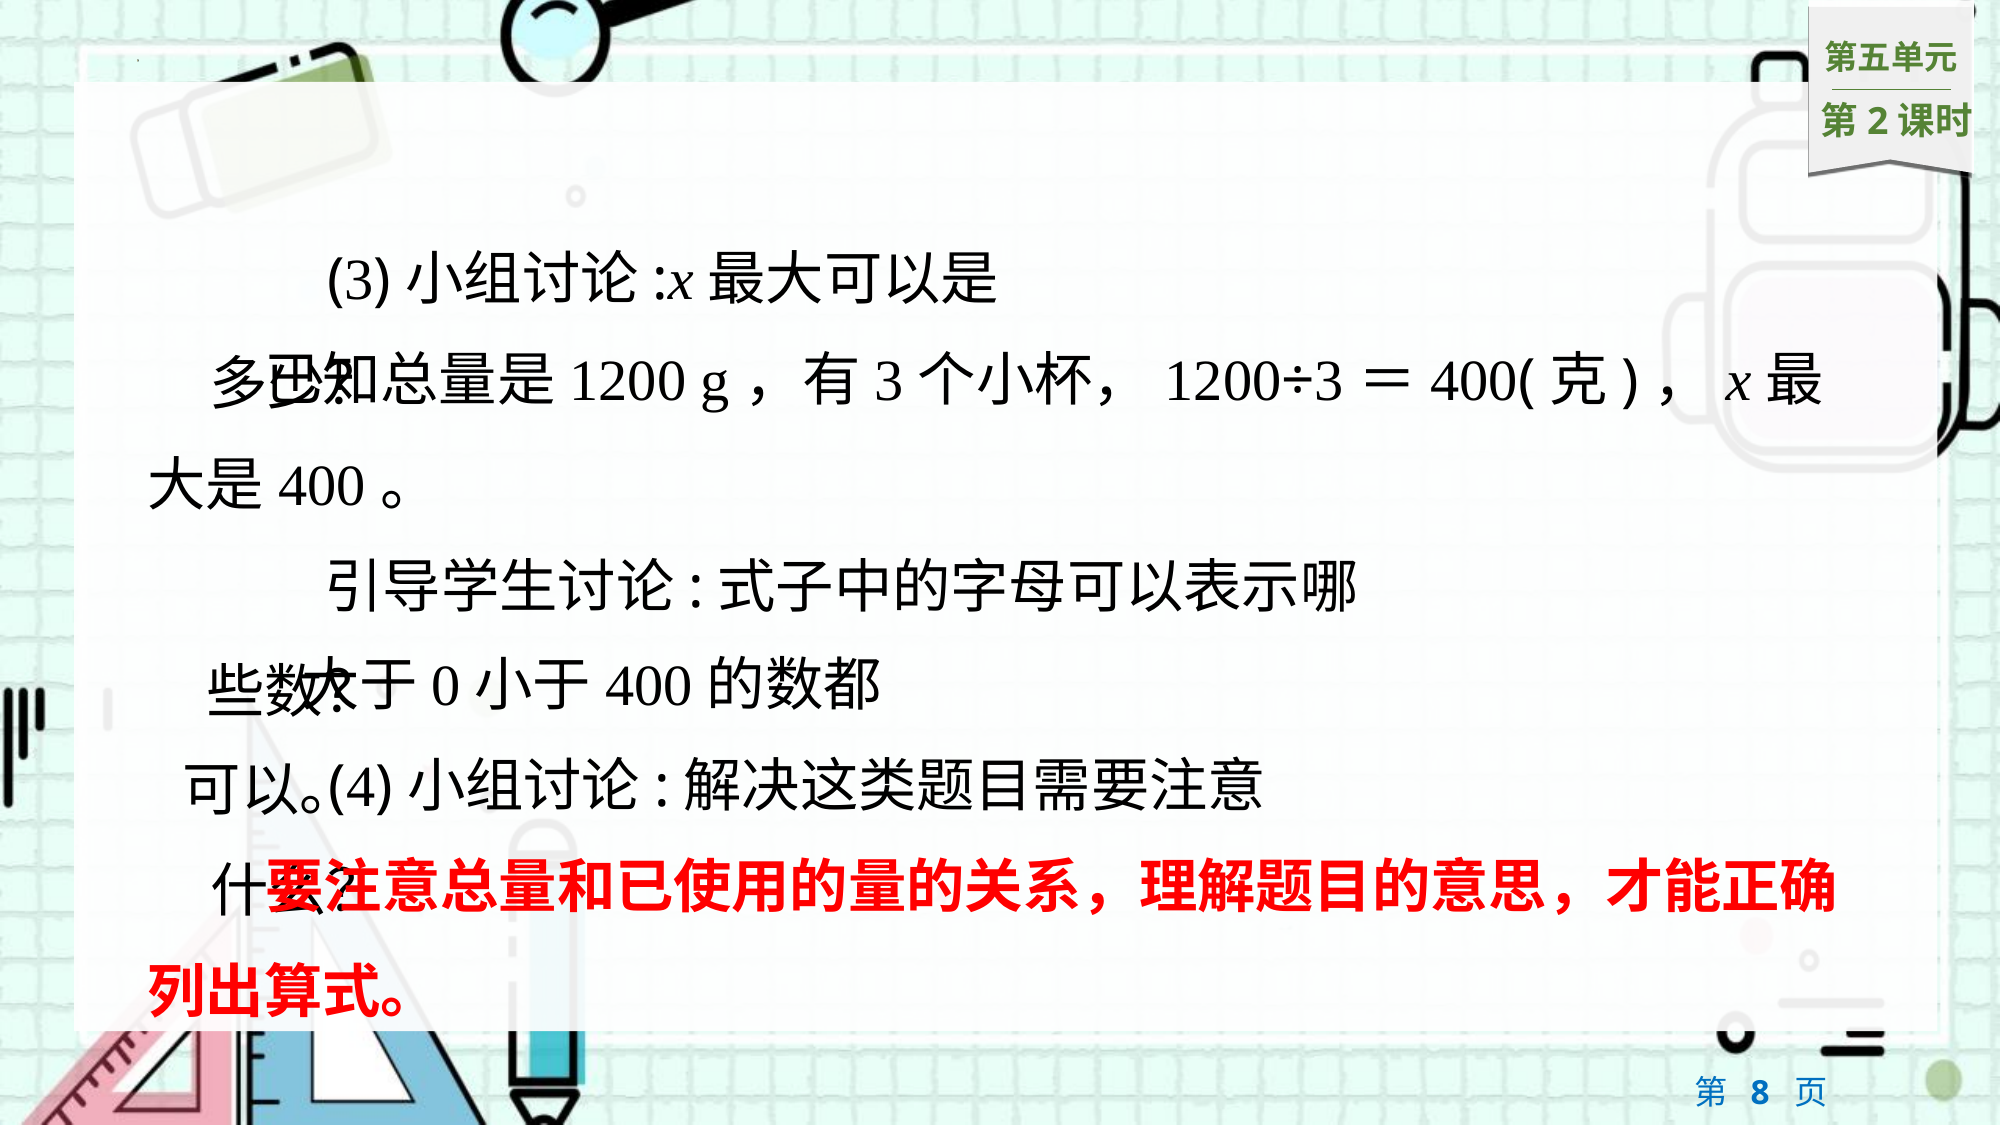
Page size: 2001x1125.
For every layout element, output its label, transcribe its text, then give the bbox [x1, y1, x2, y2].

text_box (3)小组讨论:x最大可以是多少？ [209, 206, 1056, 307]
text_box 已知总量是1200 g，有3个小杯，1200÷3＝400(克)，x最大是400。 [147, 307, 1853, 518]
text_box 要注意总量和已使用的量的关系，理解题目的意思，才能正确列出算式。 [147, 814, 1853, 1025]
picture [1938, 168, 1971, 176]
picture [0, 0, 2000, 1125]
text_box 大于0小于400的数都可以。 [182, 612, 939, 718]
text_box (4)小组讨论:解决这类题目需要注意什么？ [210, 713, 1323, 814]
text_box 引导学生讨论:式子中的字母可以表示哪些数？ [206, 514, 1416, 620]
